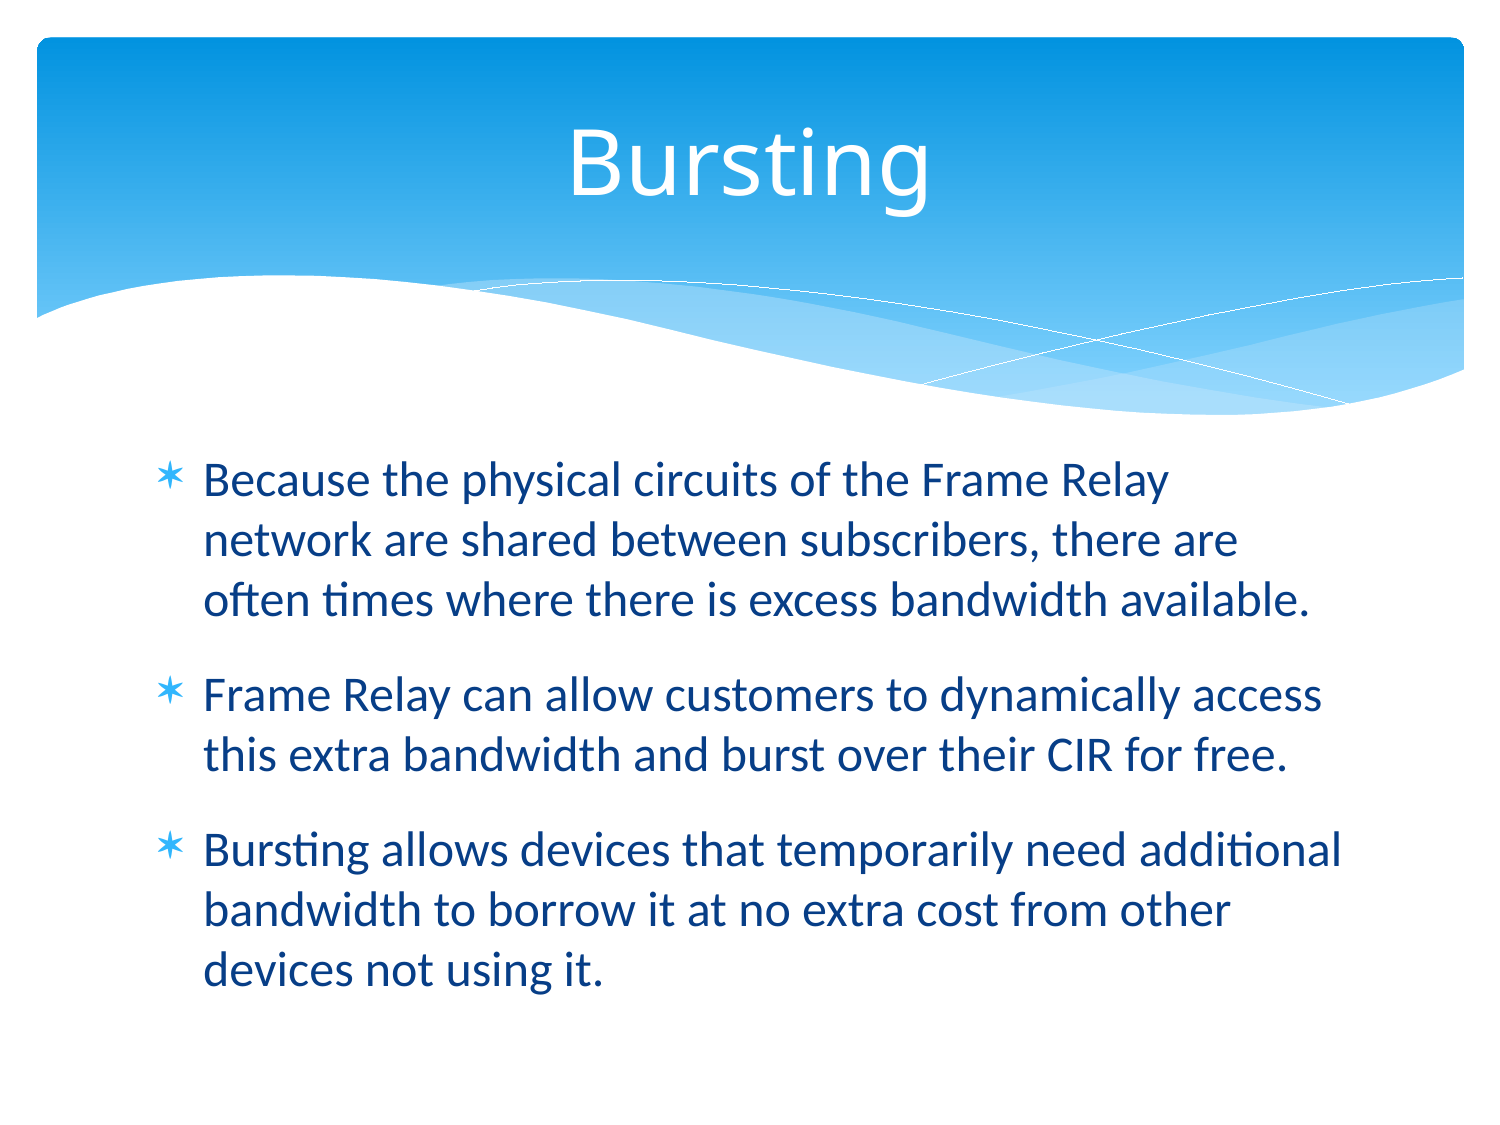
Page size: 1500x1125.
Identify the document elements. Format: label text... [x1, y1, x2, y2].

title Bursting [75, 55, 1425, 261]
list Because the physical circuits of the Frame Relay network are shared between subscribers, there are often times where there is excess bandwidth available. Frame Relay can allow customers to dynamically access this extra bandwidth and burst over their CIR for free. Bursting allows devices that temporarily need additional bandwidth to borrow it at no extra cost from other devices not using it. [143, 438, 1359, 1005]
